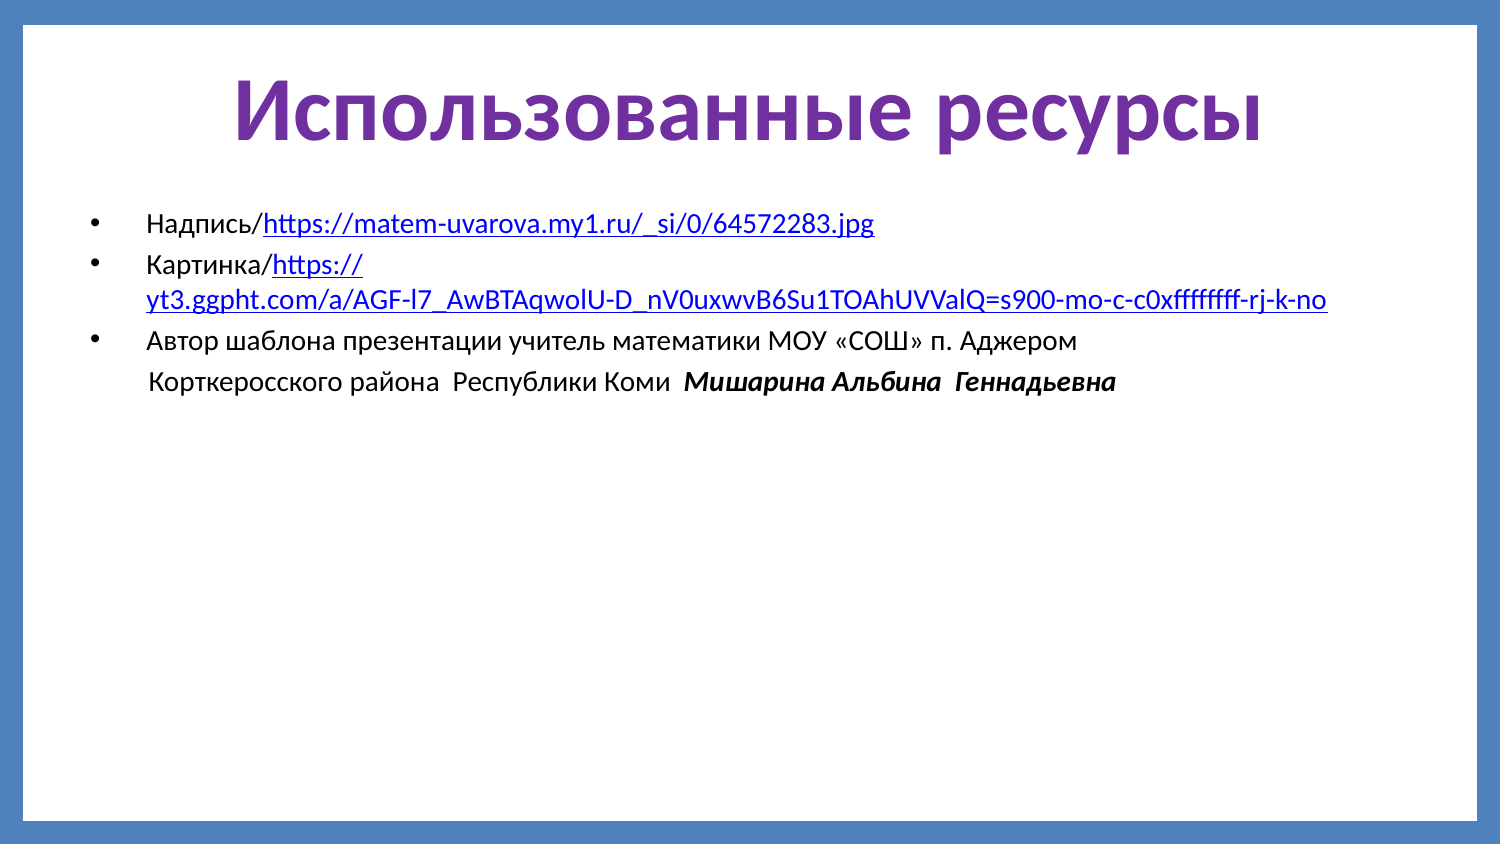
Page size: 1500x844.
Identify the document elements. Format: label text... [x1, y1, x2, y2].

list Надпись/https://matem-uvarova.my1.ru/_si/0/64572283.jpg Картинка/https://yt3.ggpht.com/a/AGF-l7_AwBTAqwolU-D_nV0uxwvB6Su1TOAhUVValQ=s900-mo-c-c0xffffffff-rj-k-no Автор шаблона презентации учитель математики МОУ «СОШ» п. Аджером Корткеросского района Республики Коми Мишарина Альбина Геннадьевна [75, 196, 1425, 754]
title Использованные ресурсы [75, 33, 1425, 175]
